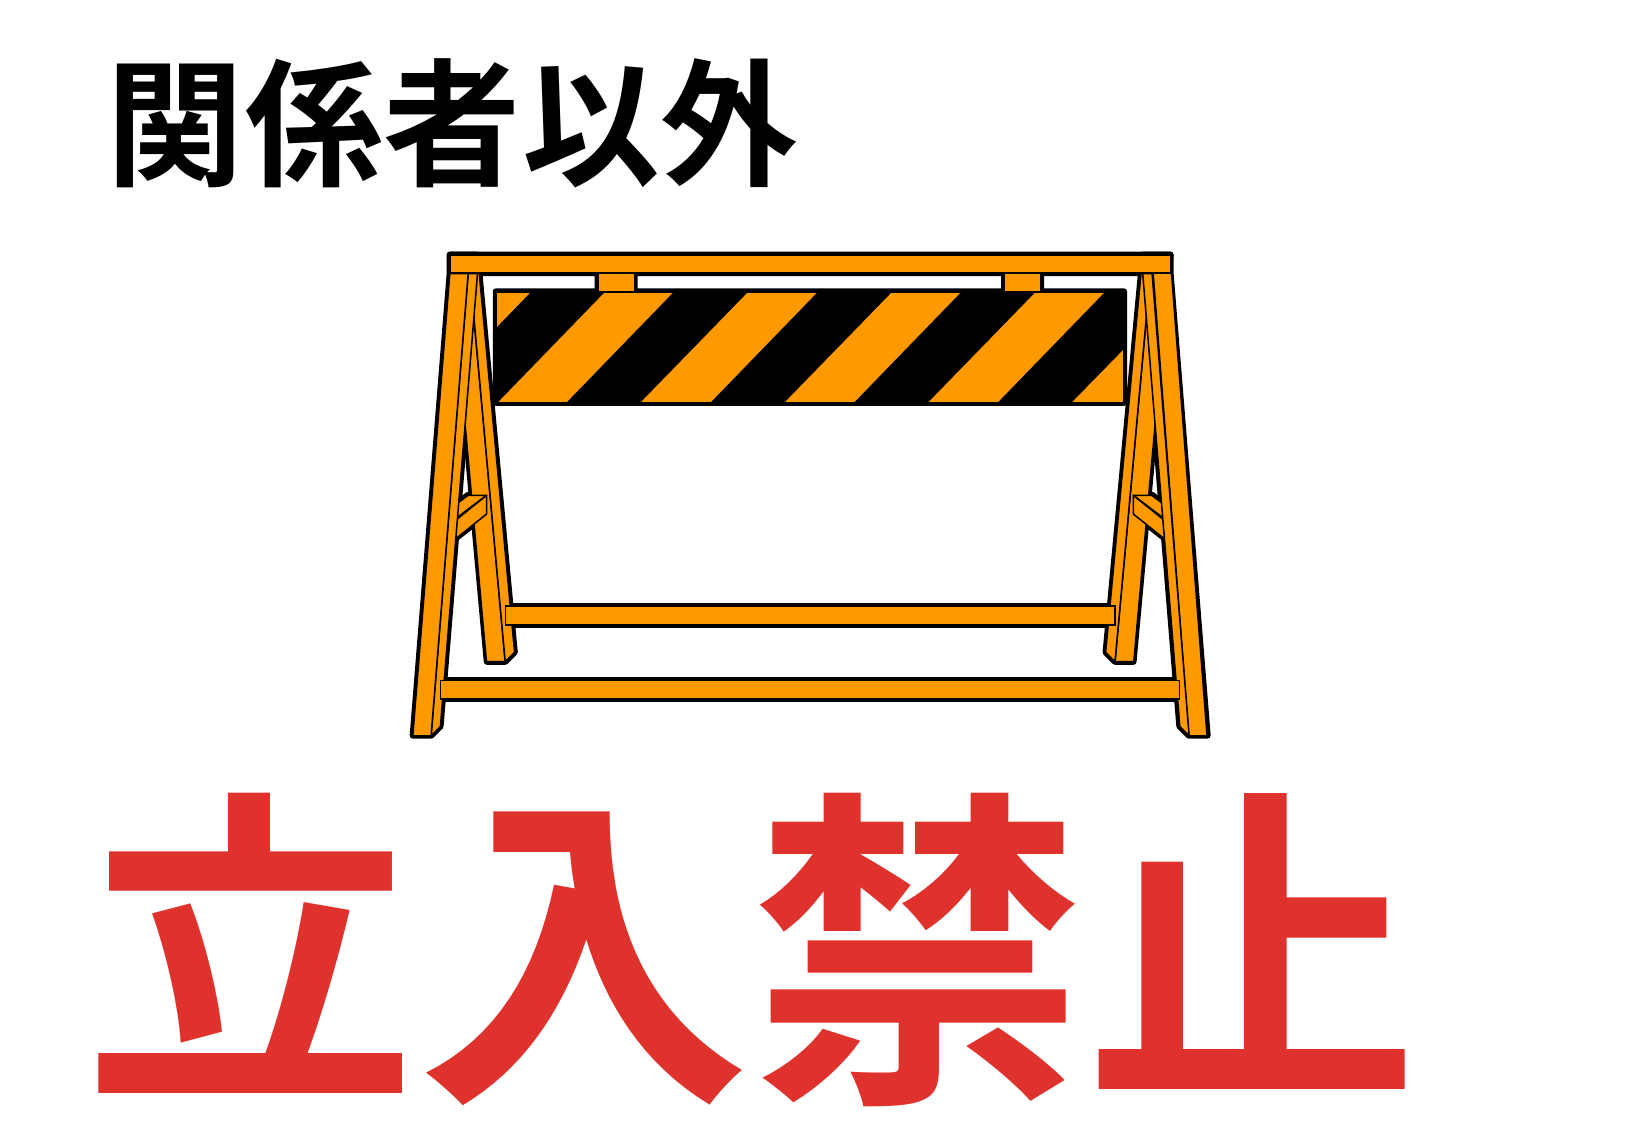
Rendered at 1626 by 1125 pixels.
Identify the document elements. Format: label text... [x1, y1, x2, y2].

text_box 関係者以外 [91, 30, 1581, 211]
text_box 立入禁止 [68, 735, 1569, 1125]
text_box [412, 254, 1208, 737]
